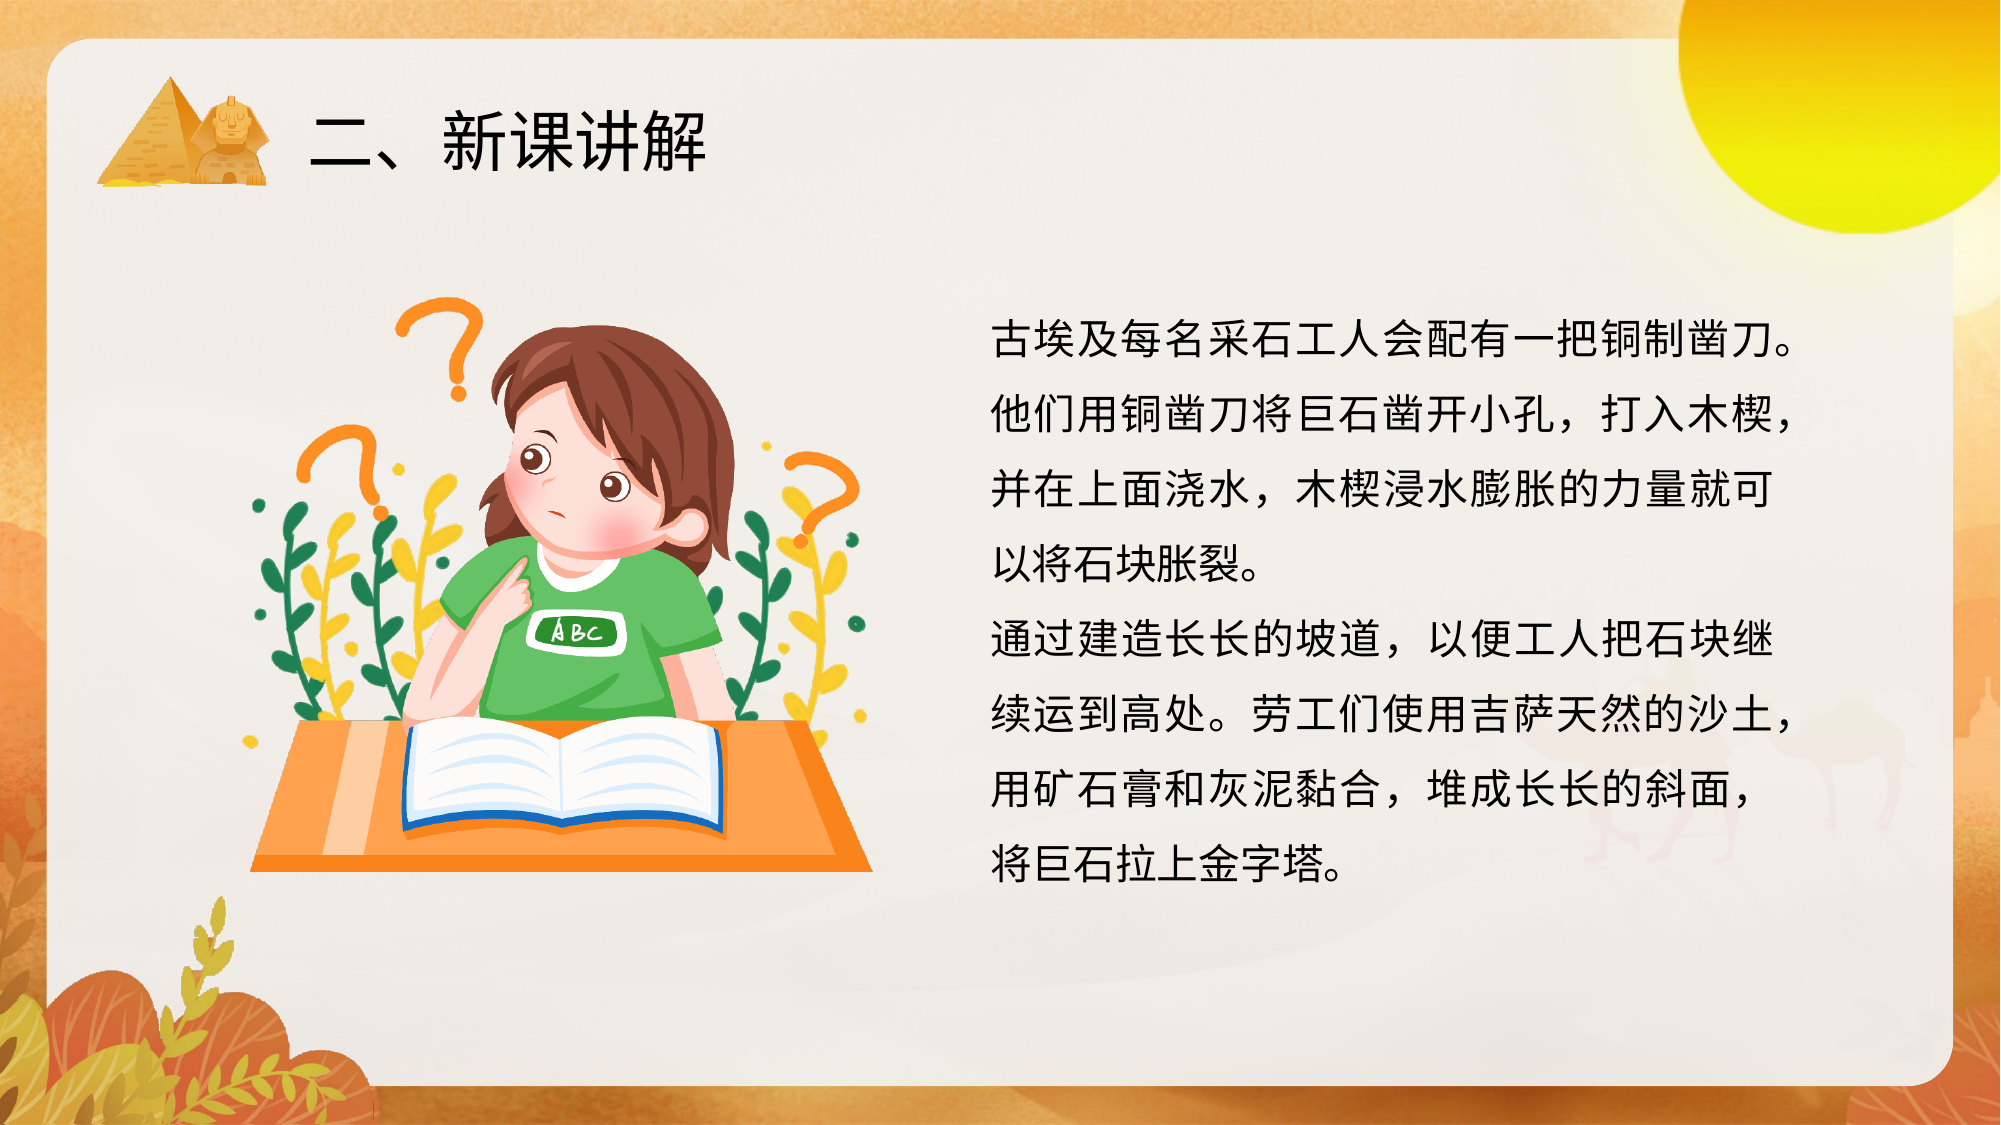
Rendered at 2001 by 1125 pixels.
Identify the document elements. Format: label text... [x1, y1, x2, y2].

text_box 古埃及每名采石工人会配有一把铜制凿刀。他们用铜凿刀将巨石凿开小孔，打入木楔，并在上面浇水，木楔浸水膨胀的力量就可以将石块胀裂。 通过建造长长的坡道，以便工人把石块继续运到高处。劳工们使用吉萨天然的沙土，用矿石膏和灰泥黏合，堆成长长的斜面，将巨石拉上金字塔。 [975, 280, 1790, 895]
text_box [84, 51, 726, 199]
picture [0, 0, 2001, 1125]
